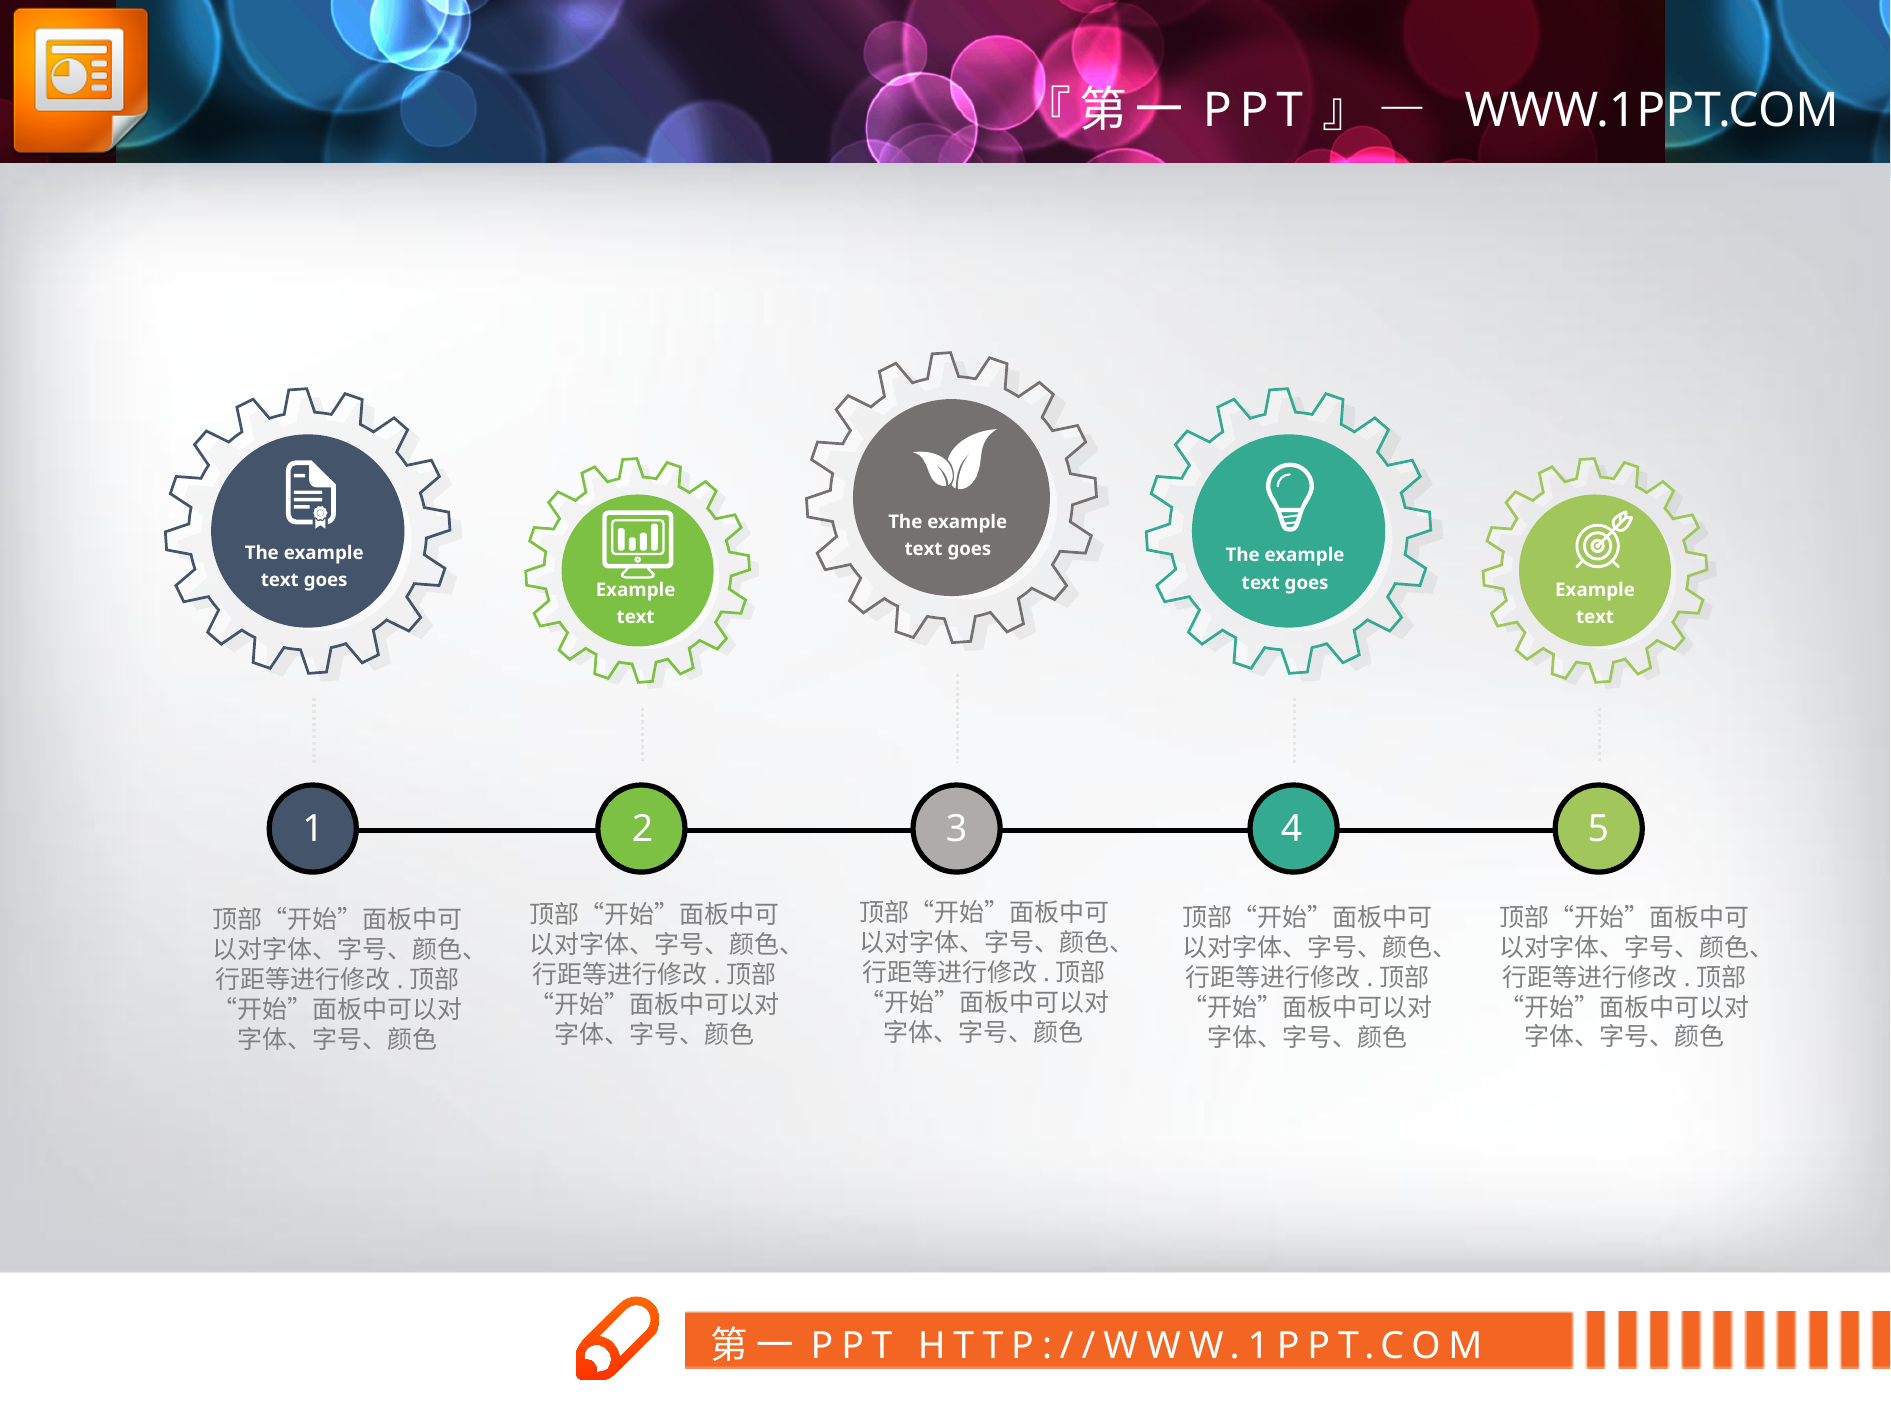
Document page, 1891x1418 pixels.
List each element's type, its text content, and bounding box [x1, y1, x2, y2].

text_box [269, 806, 275, 851]
text_box [727, 521, 752, 553]
text_box [561, 494, 714, 622]
text_box 顶部“开始”面板中可以对字体、字号、颜色、行距等进行修改.顶部“开始”面板中可以对字体、字号、颜色 [1479, 893, 1771, 1059]
text_box [1603, 660, 1631, 689]
text_box [1006, 367, 1020, 395]
text_box 3 [918, 796, 995, 829]
text_box [865, 599, 897, 622]
text_box [351, 838, 356, 850]
text_box [279, 857, 346, 873]
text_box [912, 428, 997, 491]
text_box [546, 623, 564, 633]
text_box [178, 553, 192, 561]
text_box [1483, 458, 1707, 683]
picture [0, 0, 1891, 1275]
text_box [1406, 518, 1444, 562]
text_box [310, 397, 325, 413]
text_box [1574, 510, 1634, 569]
text_box 4 [1253, 838, 1330, 857]
text_box [923, 857, 990, 873]
text_box 5 [1560, 796, 1637, 857]
text_box [366, 568, 458, 672]
text_box [995, 838, 1000, 849]
text_box [1342, 403, 1356, 431]
text_box [1298, 645, 1334, 682]
text_box [640, 465, 651, 477]
text_box [602, 473, 611, 481]
text_box [536, 588, 546, 594]
text_box [1330, 838, 1337, 853]
picture [685, 1311, 1891, 1369]
text_box [820, 520, 833, 528]
text_box [425, 518, 463, 562]
text_box [912, 808, 918, 829]
text_box [238, 598, 378, 628]
text_box [680, 470, 691, 491]
text_box [905, 371, 917, 382]
text_box [1071, 484, 1110, 530]
text_box [1172, 597, 1196, 611]
text_box [1246, 648, 1283, 677]
text_box [1159, 553, 1173, 561]
text_box [927, 784, 986, 796]
text_box [211, 434, 405, 575]
text_box [525, 458, 750, 683]
text_box Example text [577, 565, 694, 635]
text_box The example text goes [1195, 531, 1375, 601]
text_box [598, 838, 604, 851]
text_box [318, 644, 353, 682]
text_box [852, 399, 1050, 545]
text_box Example text [1536, 565, 1654, 635]
text_box [683, 600, 756, 681]
text_box [1067, 433, 1099, 475]
text_box [1597, 465, 1609, 477]
text_box [1503, 623, 1522, 633]
text_box [597, 806, 604, 829]
text_box [165, 388, 451, 674]
text_box [1556, 838, 1560, 849]
text_box [962, 613, 998, 652]
text_box [1493, 588, 1504, 594]
text_box [1565, 857, 1632, 873]
text_box 顶部“开始”面板中可以对字体、字号、颜色、行距等进行修改.顶部“开始”面板中可以对字体、字号、颜色 [192, 896, 484, 1061]
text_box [602, 510, 674, 579]
text_box [265, 648, 302, 677]
text_box [730, 560, 760, 595]
text_box [1347, 568, 1439, 672]
text_box 1 [275, 796, 351, 857]
text_box [1529, 649, 1553, 666]
text_box [608, 857, 675, 873]
text_box [1637, 807, 1643, 850]
text_box 顶部“开始”面板中可以对字体、字号、颜色、行距等进行修改.顶部“开始”面板中可以对字体、字号、颜色 [1162, 893, 1453, 1059]
text_box [604, 663, 633, 685]
text_box [1011, 536, 1105, 641]
text_box [1519, 494, 1672, 619]
text_box 3 [918, 838, 995, 857]
text_box [612, 784, 671, 796]
text_box 2 [604, 838, 681, 857]
text_box [1687, 560, 1717, 595]
text_box [1402, 468, 1433, 509]
text_box [191, 597, 215, 611]
text_box [1264, 784, 1323, 796]
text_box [1265, 462, 1315, 532]
text_box [262, 407, 273, 417]
text_box [597, 635, 678, 647]
text_box [1666, 488, 1684, 518]
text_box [285, 460, 337, 529]
text_box [571, 649, 596, 666]
text_box [1191, 434, 1386, 575]
text_box [881, 567, 1022, 597]
text_box [398, 426, 421, 465]
text_box [709, 488, 727, 518]
text_box [1291, 397, 1306, 413]
text_box [1555, 808, 1560, 829]
text_box [914, 838, 918, 849]
text_box [421, 468, 452, 509]
text_box [1641, 599, 1713, 681]
text_box [645, 660, 673, 689]
text_box [681, 810, 685, 829]
text_box [351, 807, 357, 829]
text_box 4 [1253, 796, 1330, 829]
text_box [1569, 784, 1628, 796]
text_box [361, 403, 375, 430]
text_box [223, 631, 254, 653]
text_box [1146, 388, 1431, 674]
text_box [1243, 407, 1254, 417]
text_box [1260, 857, 1327, 873]
text_box [1204, 631, 1235, 653]
text_box [1043, 390, 1067, 430]
text_box [1560, 473, 1568, 481]
text_box [908, 617, 946, 647]
text_box 顶部“开始”面板中可以对字体、字号、颜色、行距等进行修改.顶部“开始”面板中可以对字体、字号、颜色 [838, 889, 1130, 1054]
text_box The example text goes [214, 529, 394, 598]
text_box [806, 352, 1097, 643]
text_box [1378, 426, 1401, 465]
text_box [1685, 521, 1709, 553]
text_box [1330, 804, 1338, 829]
text_box [1637, 470, 1648, 492]
text_box [954, 361, 969, 377]
text_box The example text goes [857, 497, 1038, 567]
text_box [1561, 663, 1591, 685]
text_box [283, 784, 342, 796]
text_box 顶部“开始”面板中可以对字体、字号、颜色、行距等进行修改.顶部“开始”面板中可以对字体、字号、颜色 [509, 890, 801, 1056]
text_box [833, 565, 857, 579]
text_box [995, 808, 1001, 829]
text_box [1554, 635, 1636, 647]
text_box [1221, 601, 1356, 628]
text_box 2 [604, 796, 681, 829]
